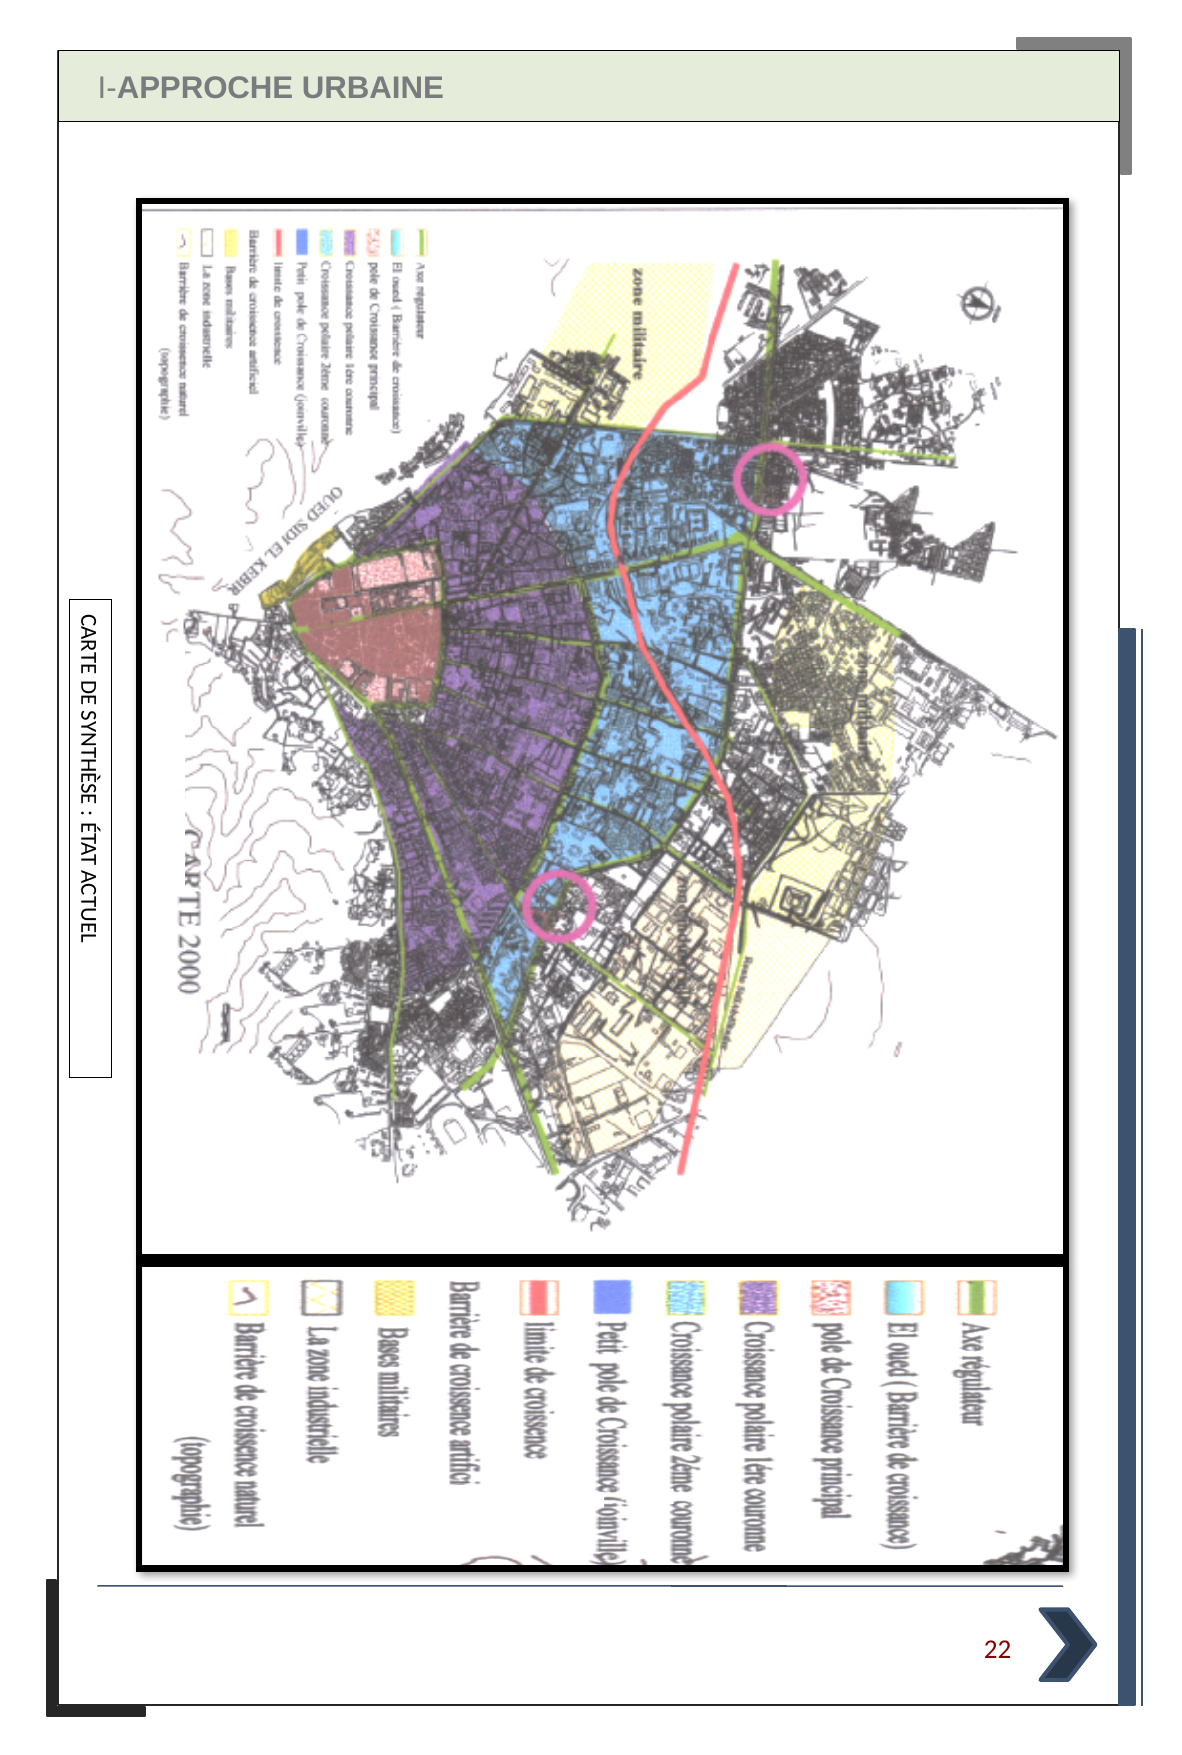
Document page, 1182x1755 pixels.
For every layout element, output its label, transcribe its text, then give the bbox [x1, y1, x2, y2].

text_box [1015, 36, 1133, 176]
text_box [0, 387, 1182, 1382]
text_box [45, 1578, 147, 1718]
text_box [1117, 1391, 1137, 1707]
slide_number 22 [961, 1609, 1028, 1686]
text_box [1038, 1607, 1098, 1682]
picture [143, 1382, 1063, 1565]
text_box [56, 1391, 1117, 1707]
text_box I-APPROCHE URBAINE [74, 60, 977, 113]
text_box [56, 123, 1121, 385]
picture [142, 204, 1063, 387]
text_box [56, 48, 1121, 123]
